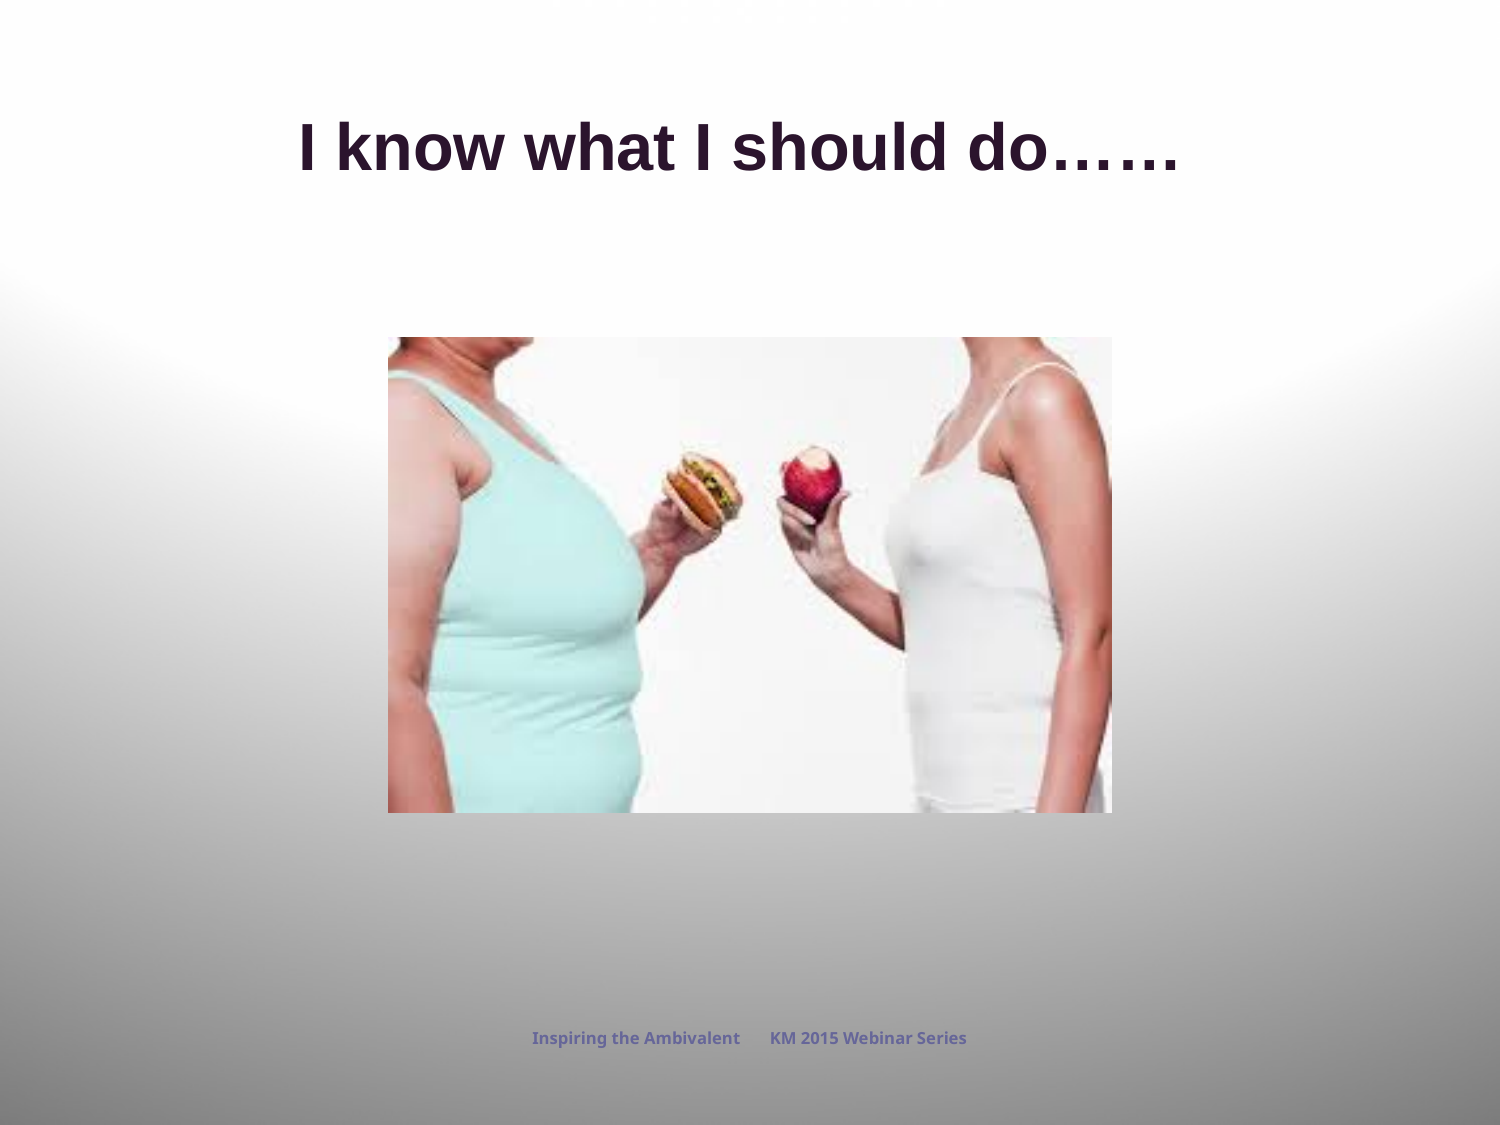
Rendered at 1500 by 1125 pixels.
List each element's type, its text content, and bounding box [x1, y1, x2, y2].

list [318, 337, 1182, 813]
title I know what I should do…… [17, 78, 1466, 211]
picture [0, 0, 1500, 1125]
footer Inspiring the Ambivalent KM 2015 Webinar Series [512, 1024, 988, 1103]
